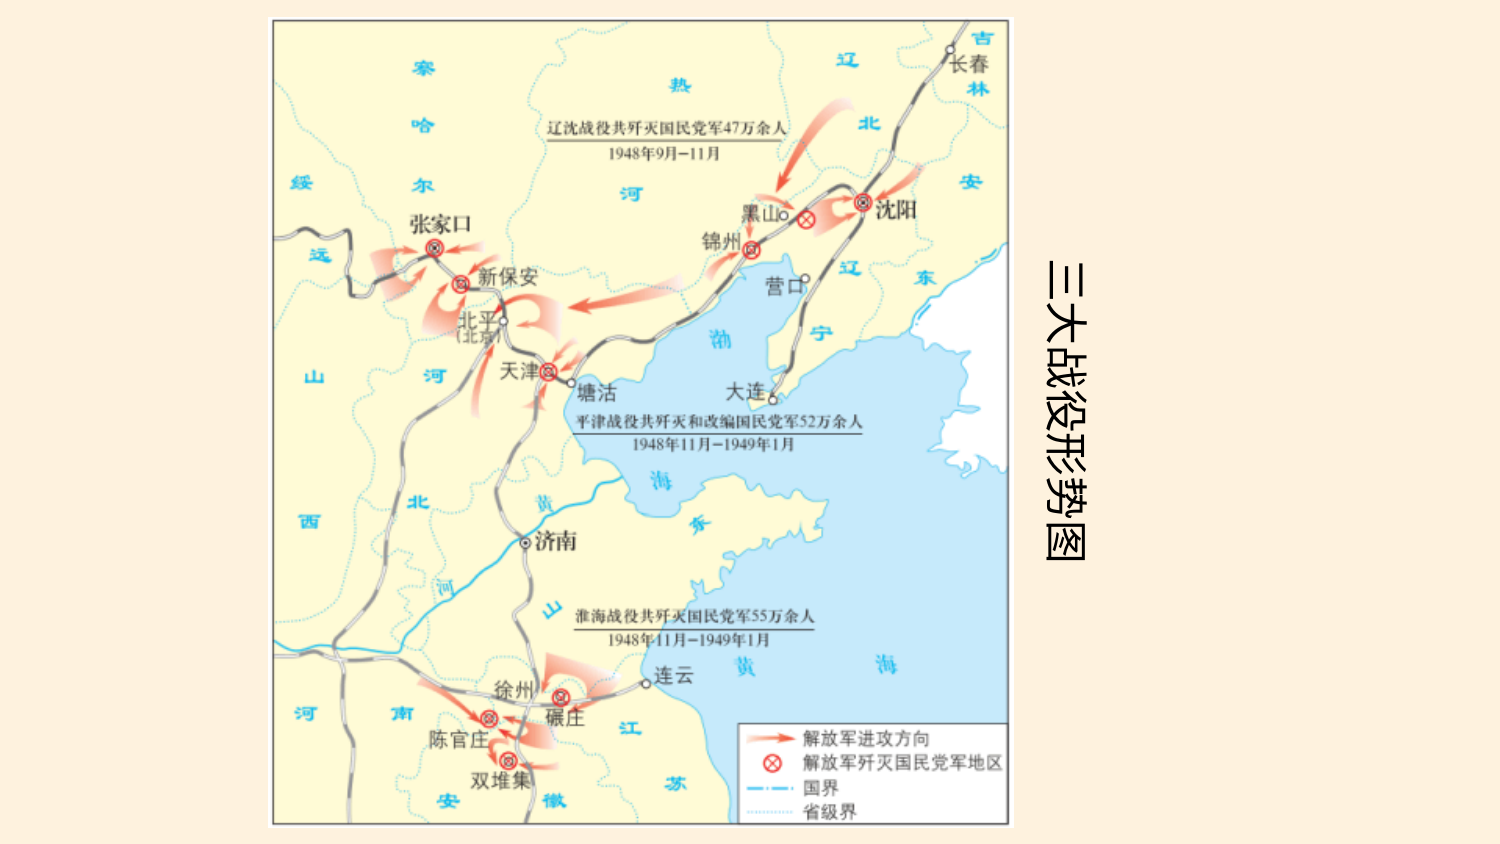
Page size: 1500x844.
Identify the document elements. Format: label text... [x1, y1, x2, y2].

text_box 三大战役形势图 [1029, 230, 1106, 592]
picture [0, 0, 1500, 844]
